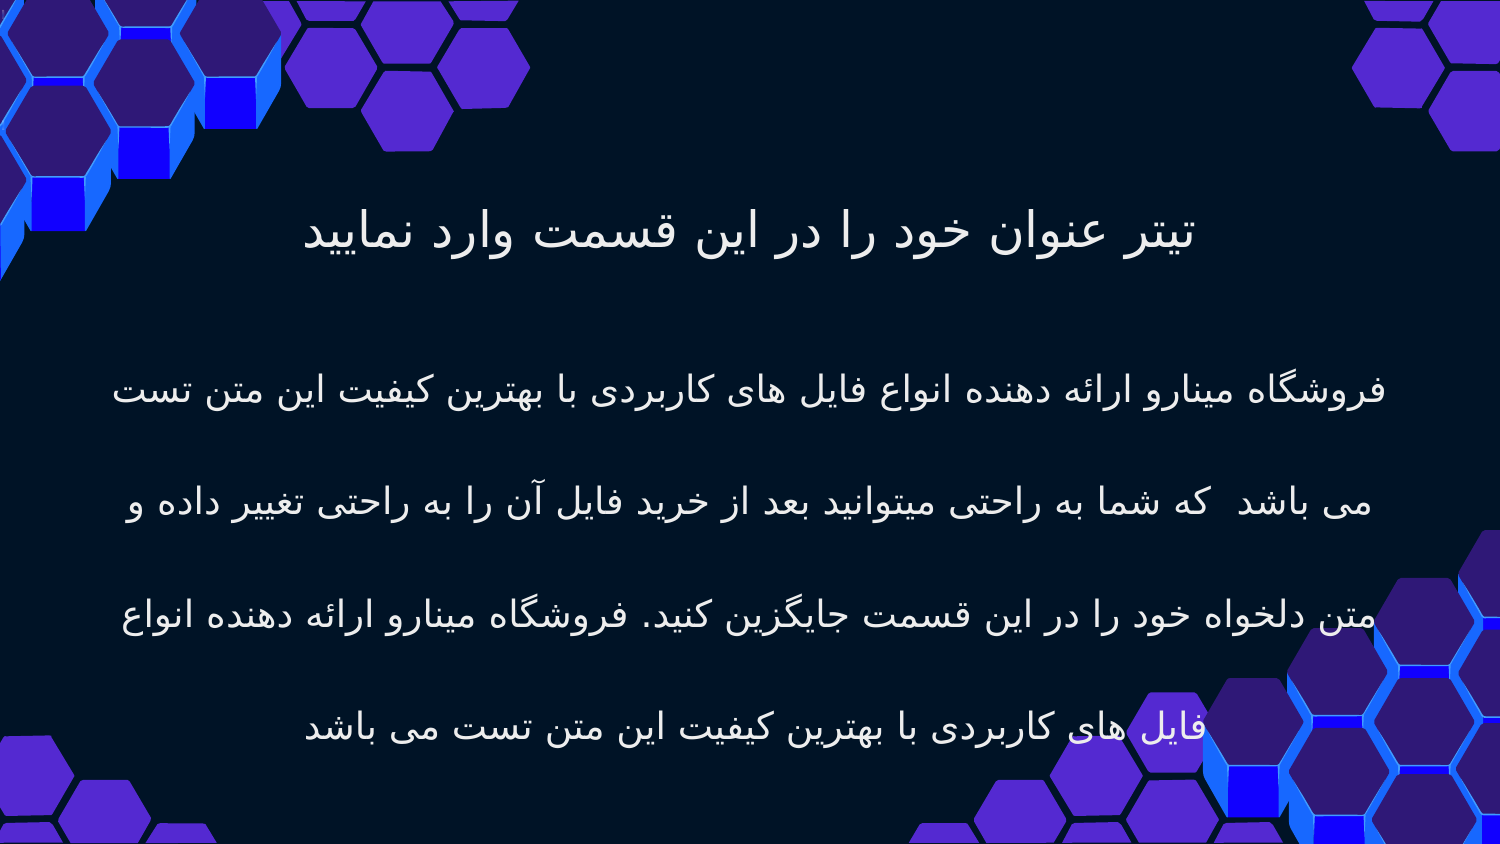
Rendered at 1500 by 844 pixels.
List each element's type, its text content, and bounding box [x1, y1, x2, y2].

text_box فروشگاه مینارو ارائه دهنده انواع فایل های کاربردی با بهترین کیفیت این متن تست می باشد که شما به راحتی میتوانید بعد از خرید فایل آن را به راحتی تغییر داده و متن دلخواه خود را در این قسمت جایگزین کنید. فروشگاه مینارو ارائه دهنده انواع فایل های کاربردی با بهترین کیفیت این متن تست می باشد [86, 289, 1414, 755]
text_box تیتر عنوان خود را در این قسمت وارد نمایید [0, 190, 1500, 266]
